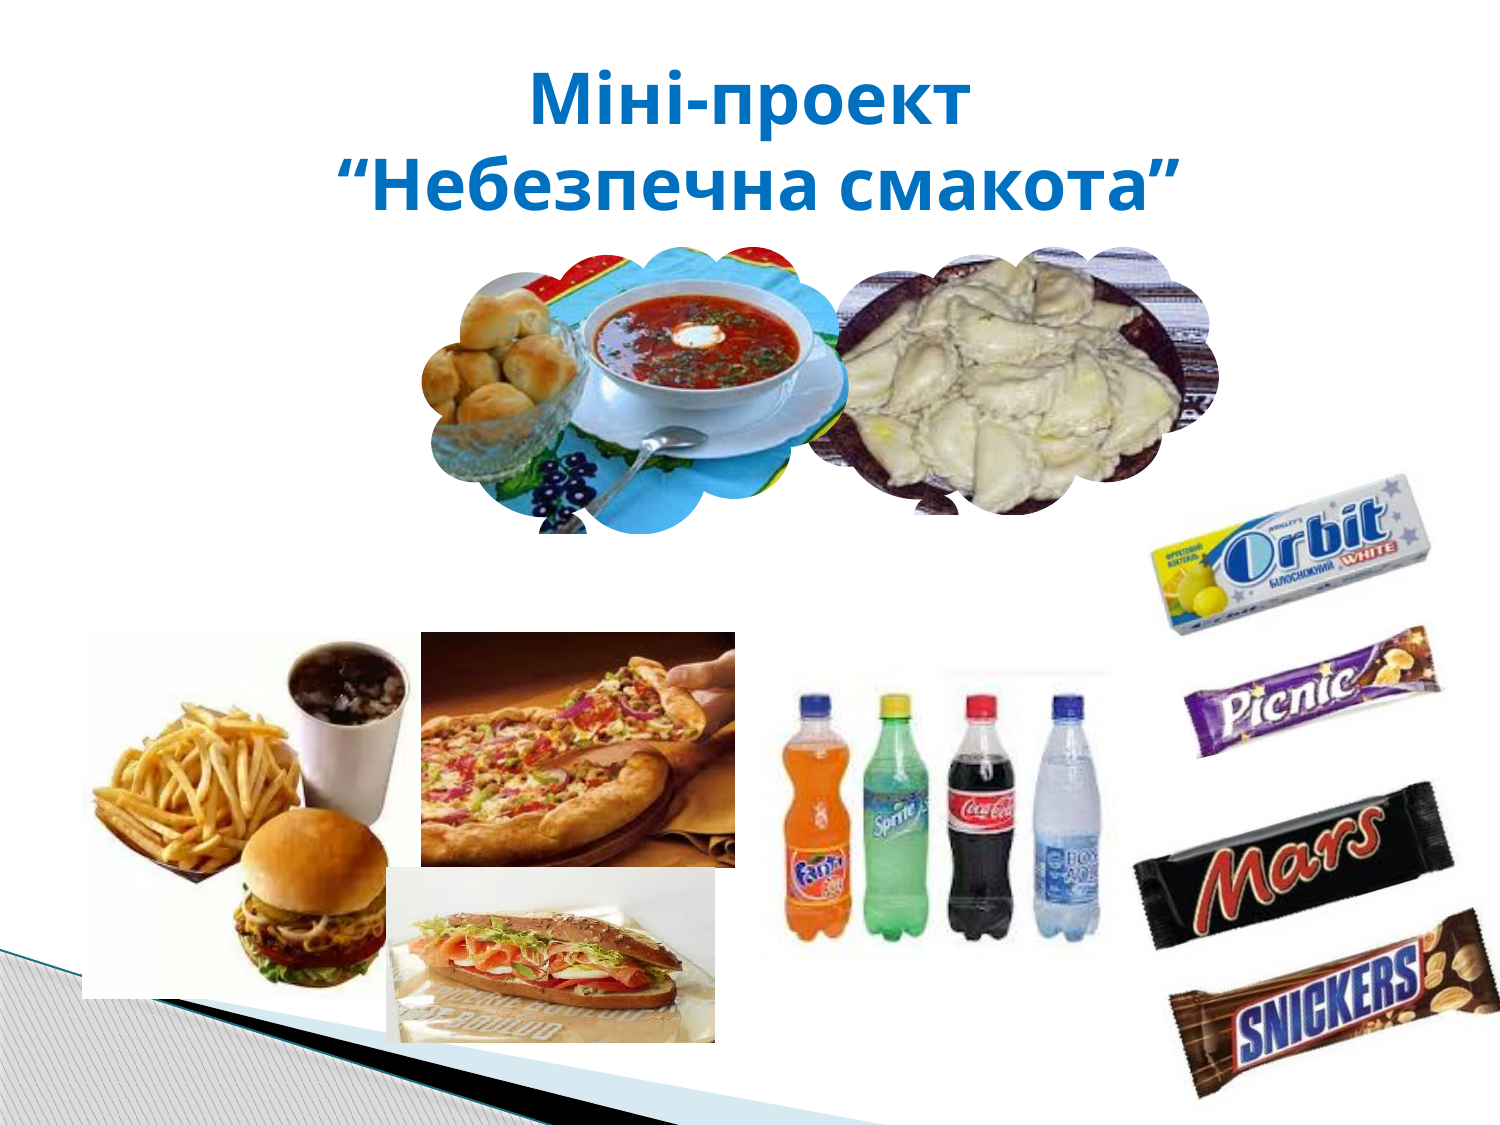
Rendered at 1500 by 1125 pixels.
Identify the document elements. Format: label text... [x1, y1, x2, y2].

picture [81, 632, 735, 1044]
picture [761, 667, 1500, 1117]
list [421, 245, 849, 534]
title Міні-проект “Небезпечна смакота” [75, 45, 1425, 233]
picture [849, 245, 1452, 759]
